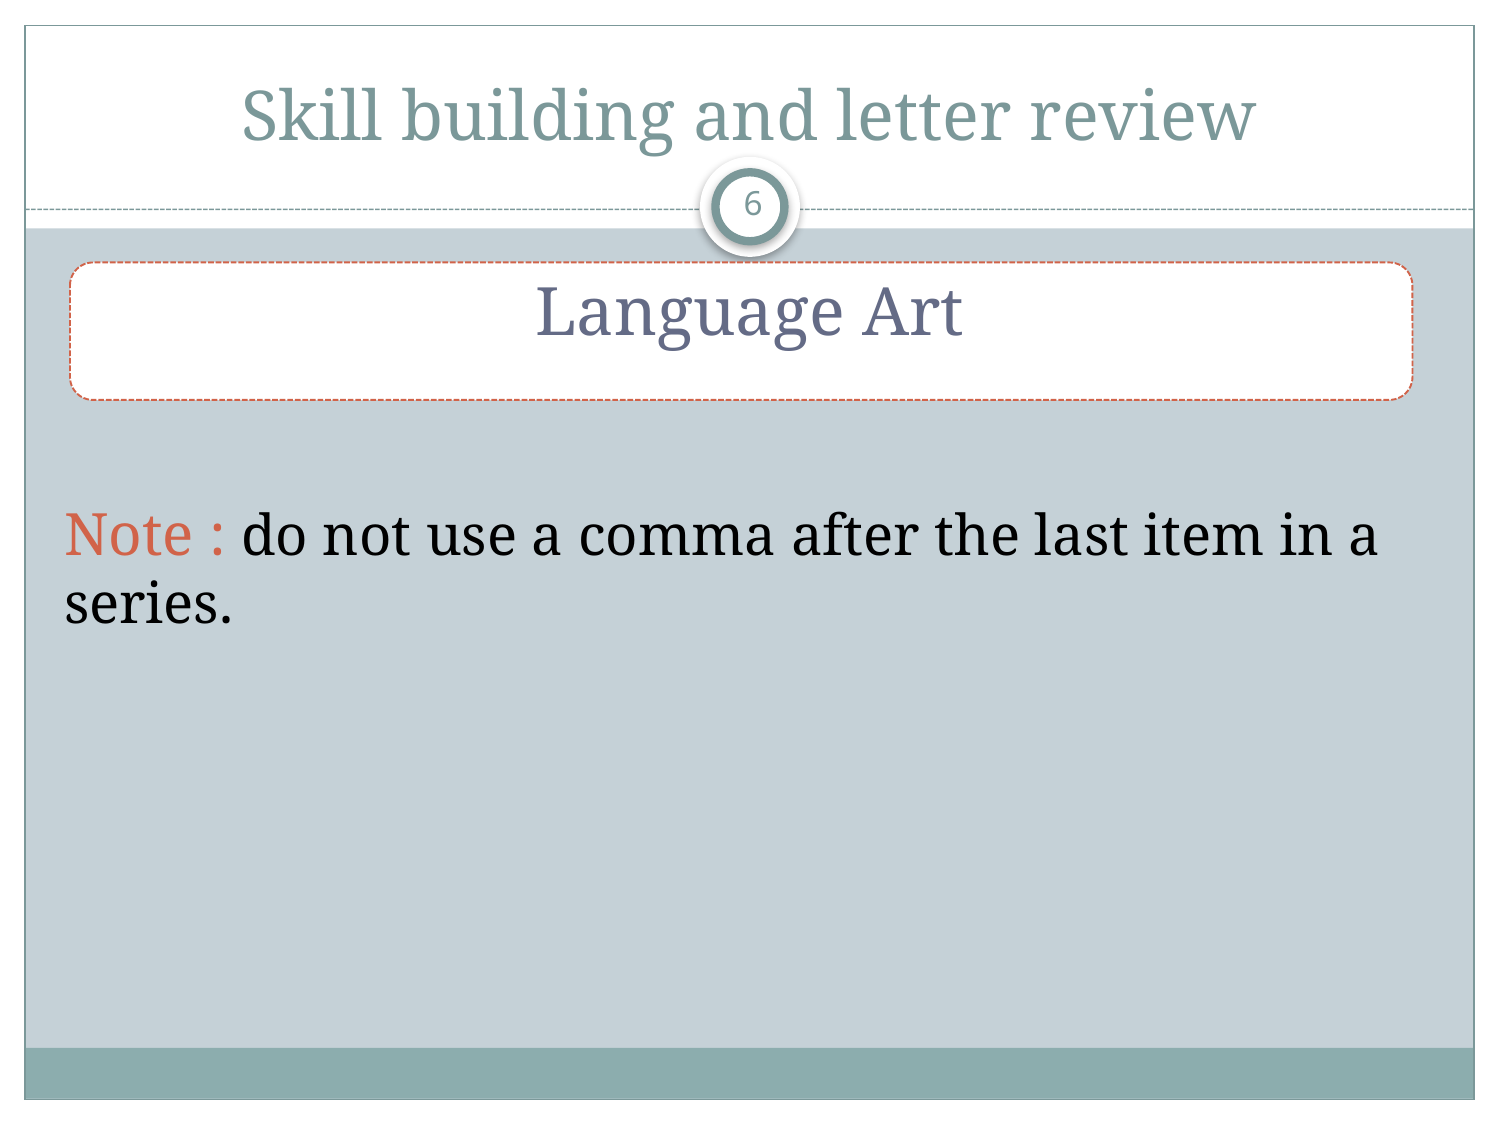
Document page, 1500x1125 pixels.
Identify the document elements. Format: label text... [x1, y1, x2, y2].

slide_number 6 [715, 168, 791, 241]
text_box Language Art [69, 261, 1414, 401]
title Skill building and letter review [49, 37, 1450, 162]
list Note : do not use a comma after the last item in a series. [49, 250, 1445, 1001]
